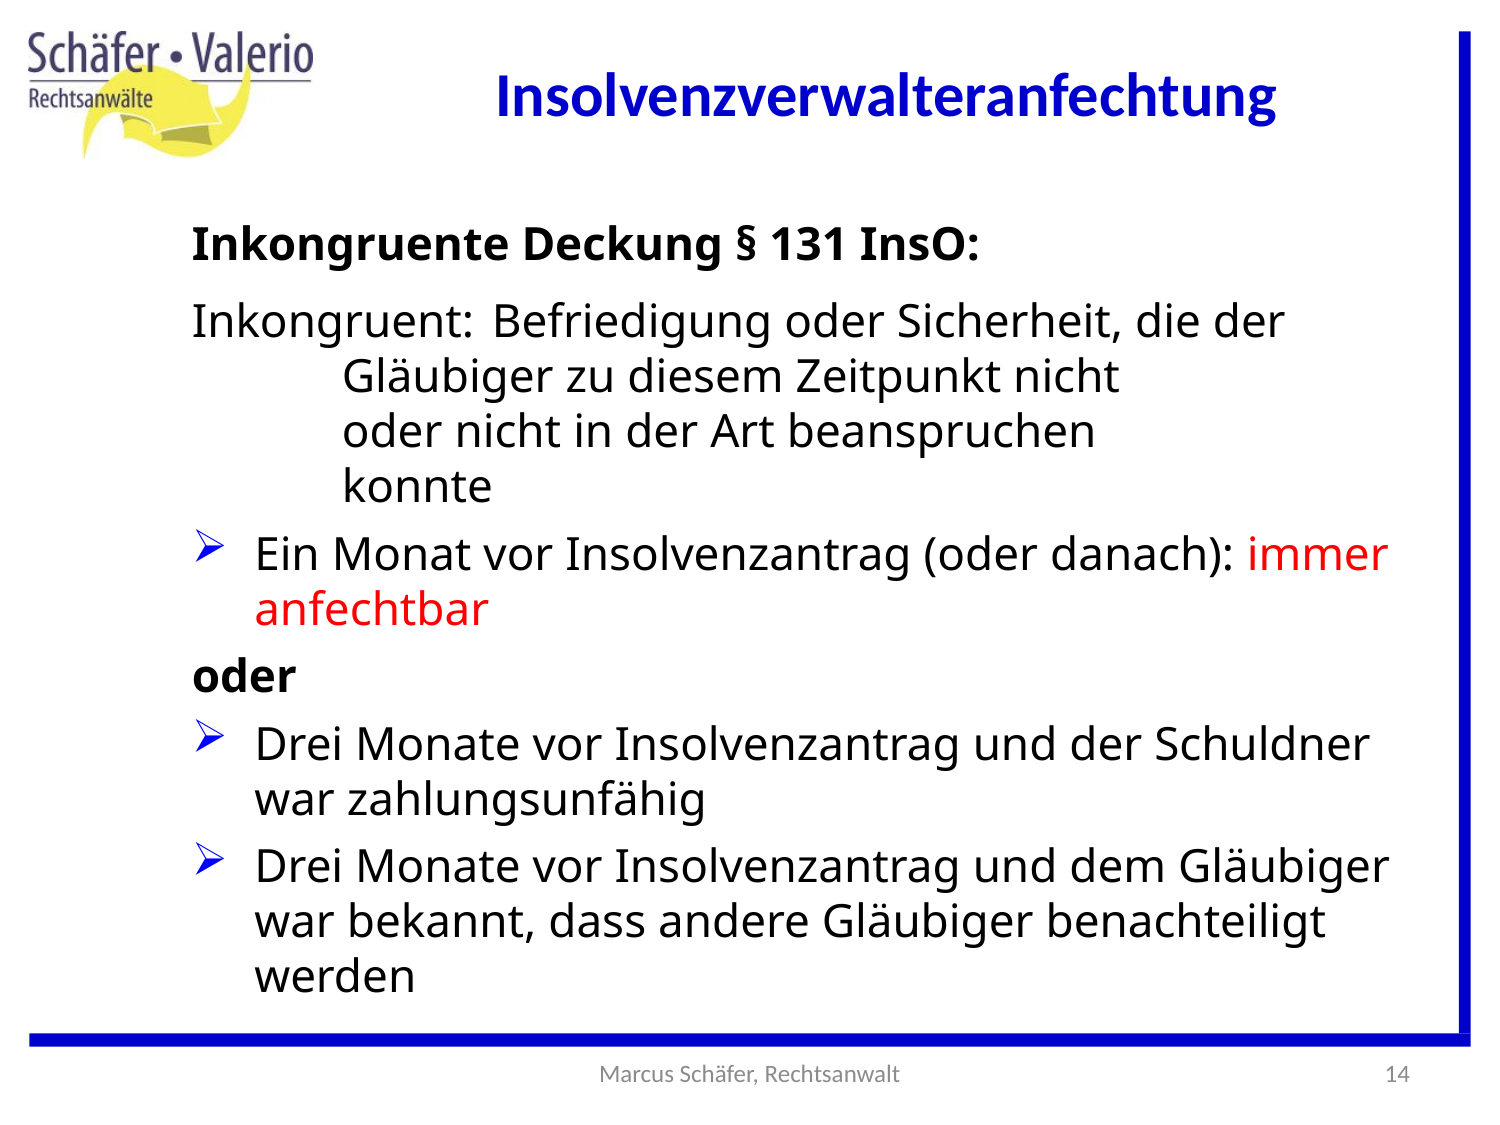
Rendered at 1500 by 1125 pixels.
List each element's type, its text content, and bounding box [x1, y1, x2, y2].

picture [28, 31, 314, 160]
slide_number 14 [1074, 1055, 1425, 1103]
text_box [29, 31, 1471, 1048]
footer Marcus Schäfer, Rechtsanwalt [512, 1055, 988, 1103]
